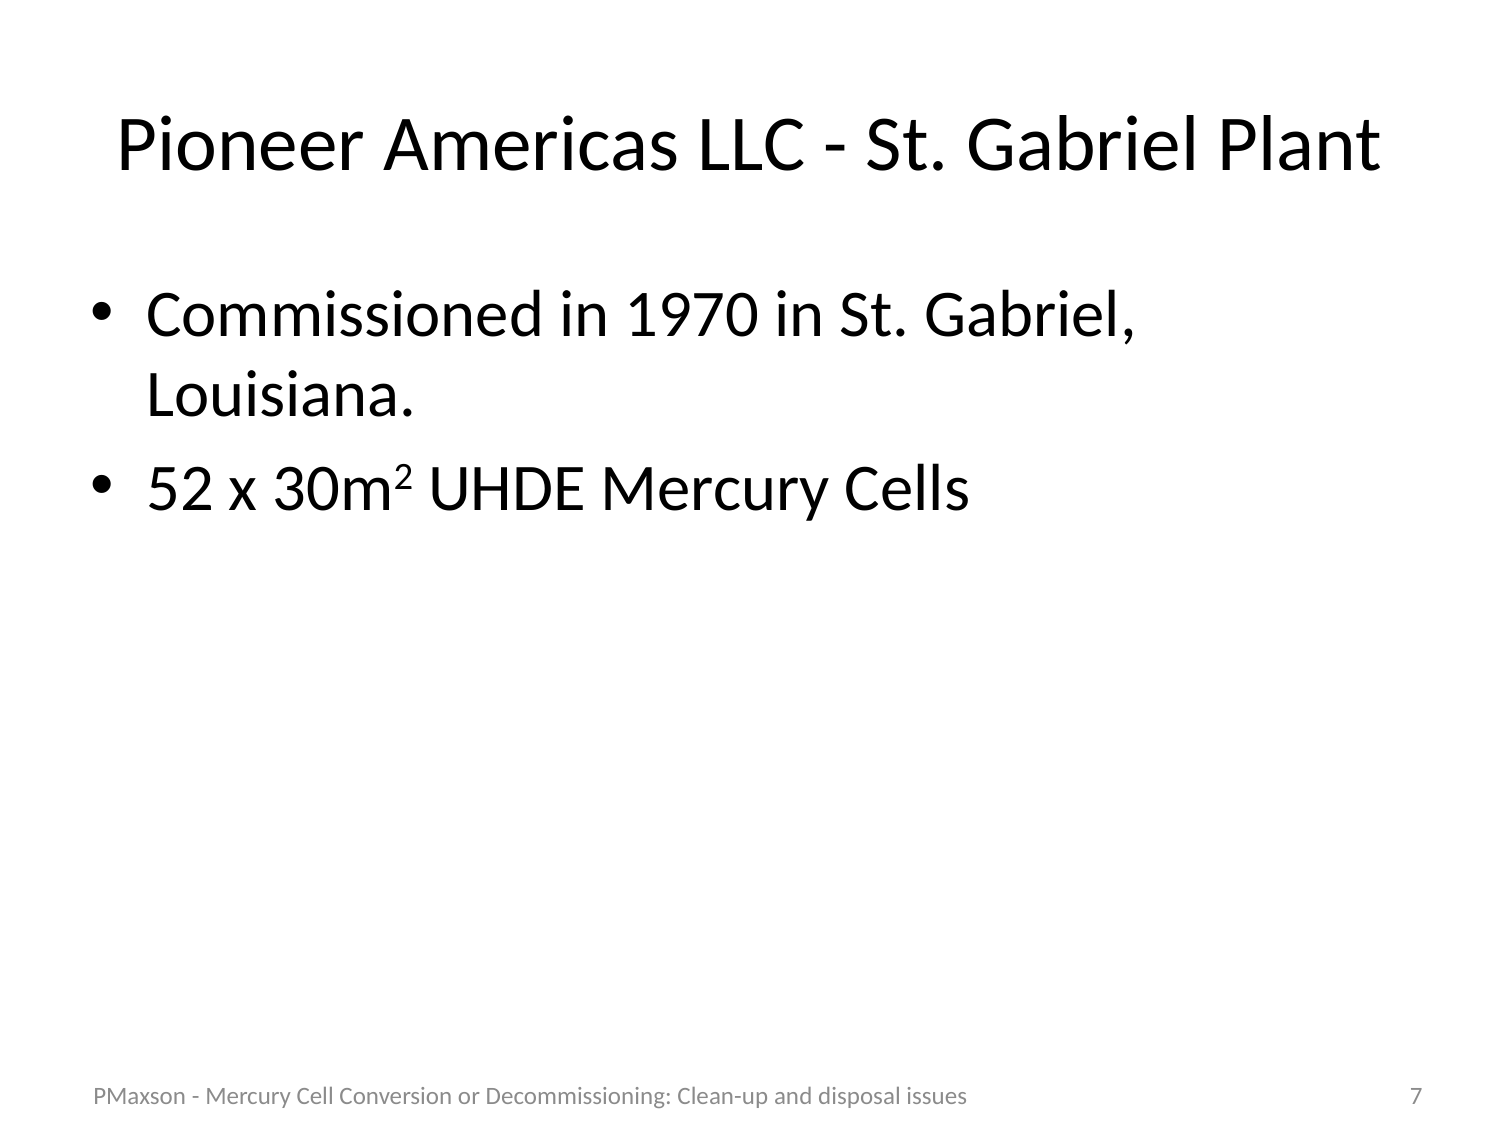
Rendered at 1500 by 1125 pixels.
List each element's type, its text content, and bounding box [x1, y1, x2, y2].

title Pioneer Americas LLC - St. Gabriel Plant [75, 45, 1425, 233]
slide_number 7 [1074, 1065, 1438, 1125]
list Commissioned in 1970 in St. Gabriel, Louisiana. 52 x 30m2 UHDE Mercury Cells [75, 262, 1425, 1005]
footer PMaxson - Mercury Cell Conversion or Decommissioning: Clean-up and disposal issues [75, 1065, 988, 1125]
